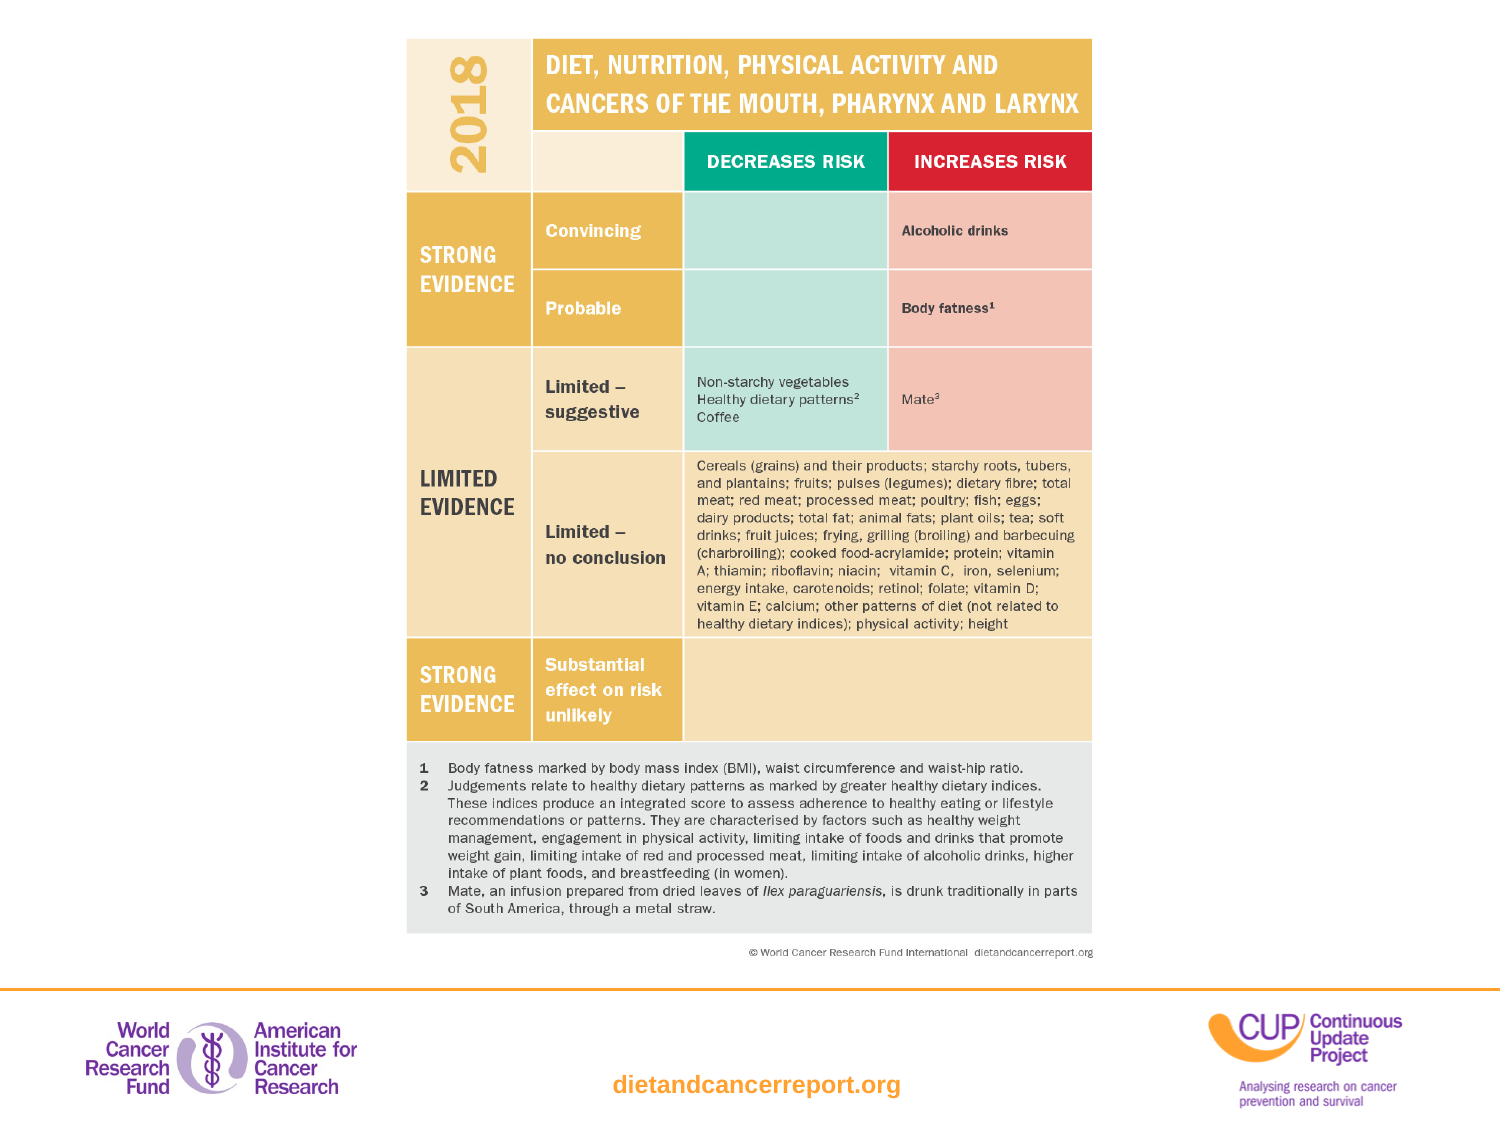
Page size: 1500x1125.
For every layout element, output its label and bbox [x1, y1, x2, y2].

picture [381, 14, 1116, 979]
picture [86, 1022, 357, 1094]
picture [1207, 1013, 1403, 1109]
